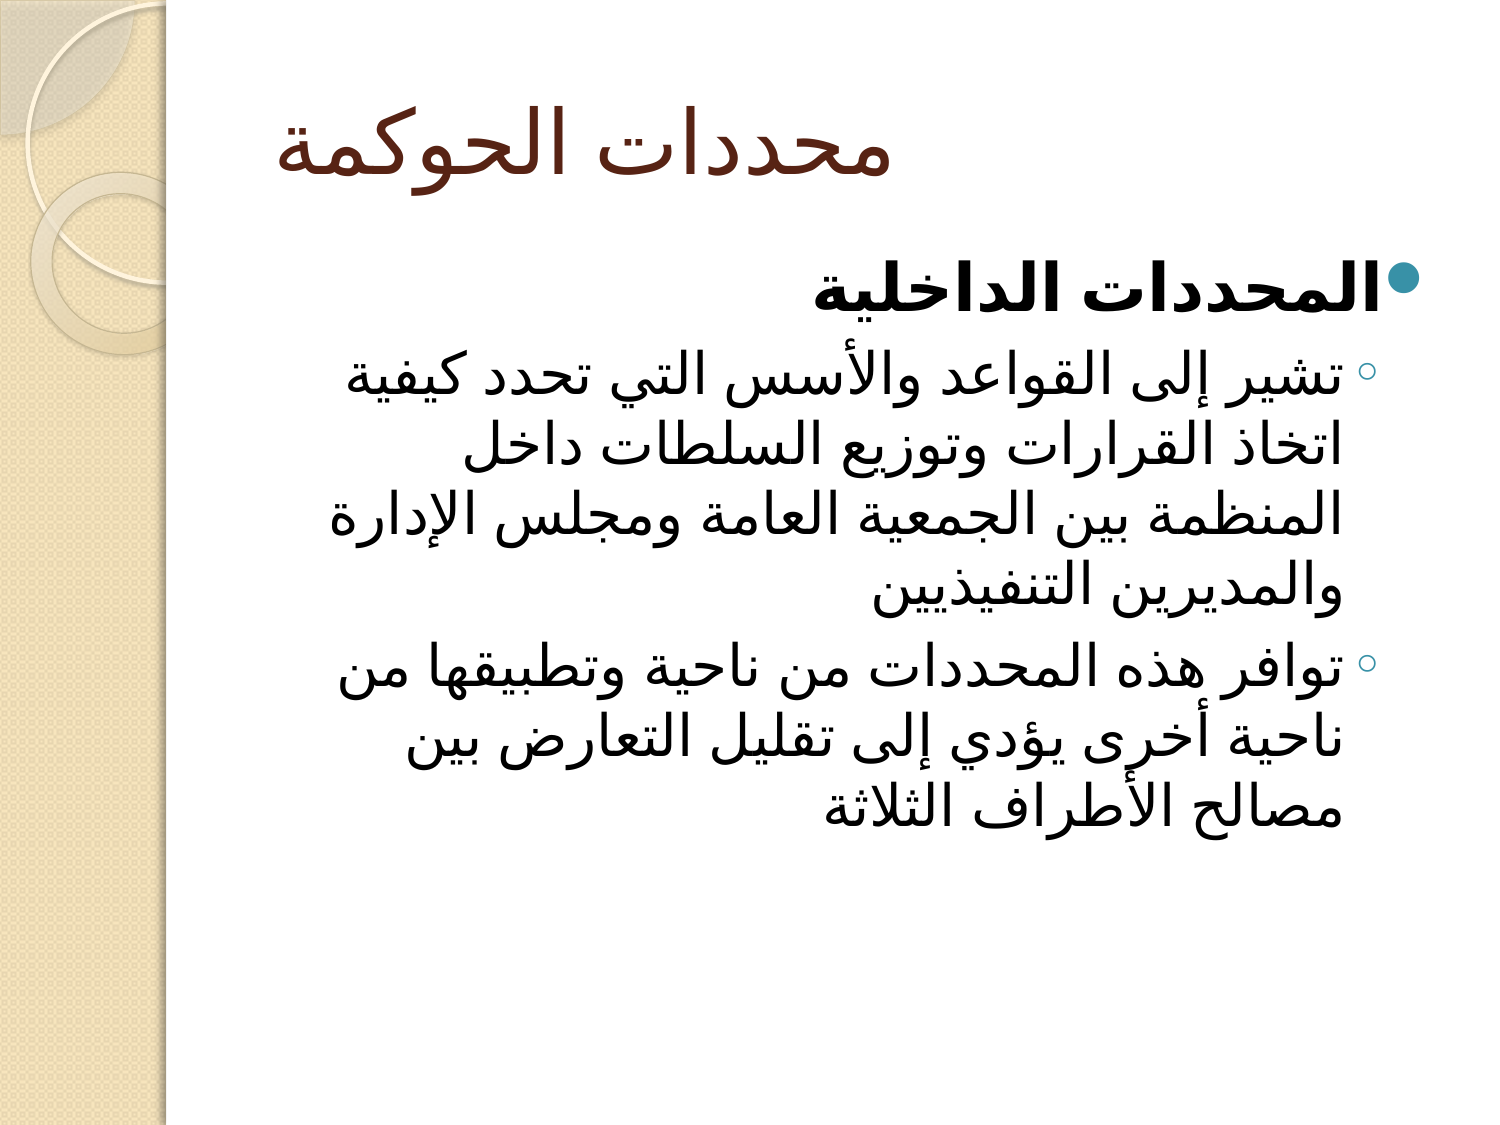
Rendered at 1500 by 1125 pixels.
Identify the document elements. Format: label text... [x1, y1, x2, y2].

list المحددات الداخلية تشير إلى القواعد والأسس التي تحدد كيفية اتخاذ القرارات وتوزيع السلطات داخل المنظمة بين الجمعية العامة ومجلس الإدارة والمديرين التنفيذيين توافر هذه المحددات من ناحية وتطبيقها من ناحية أخرى يؤدي إلى تقليل التعارض بين مصالح الأطراف الثلاثة [235, 237, 1466, 1025]
title محددات الحوكمة [235, 45, 1466, 233]
